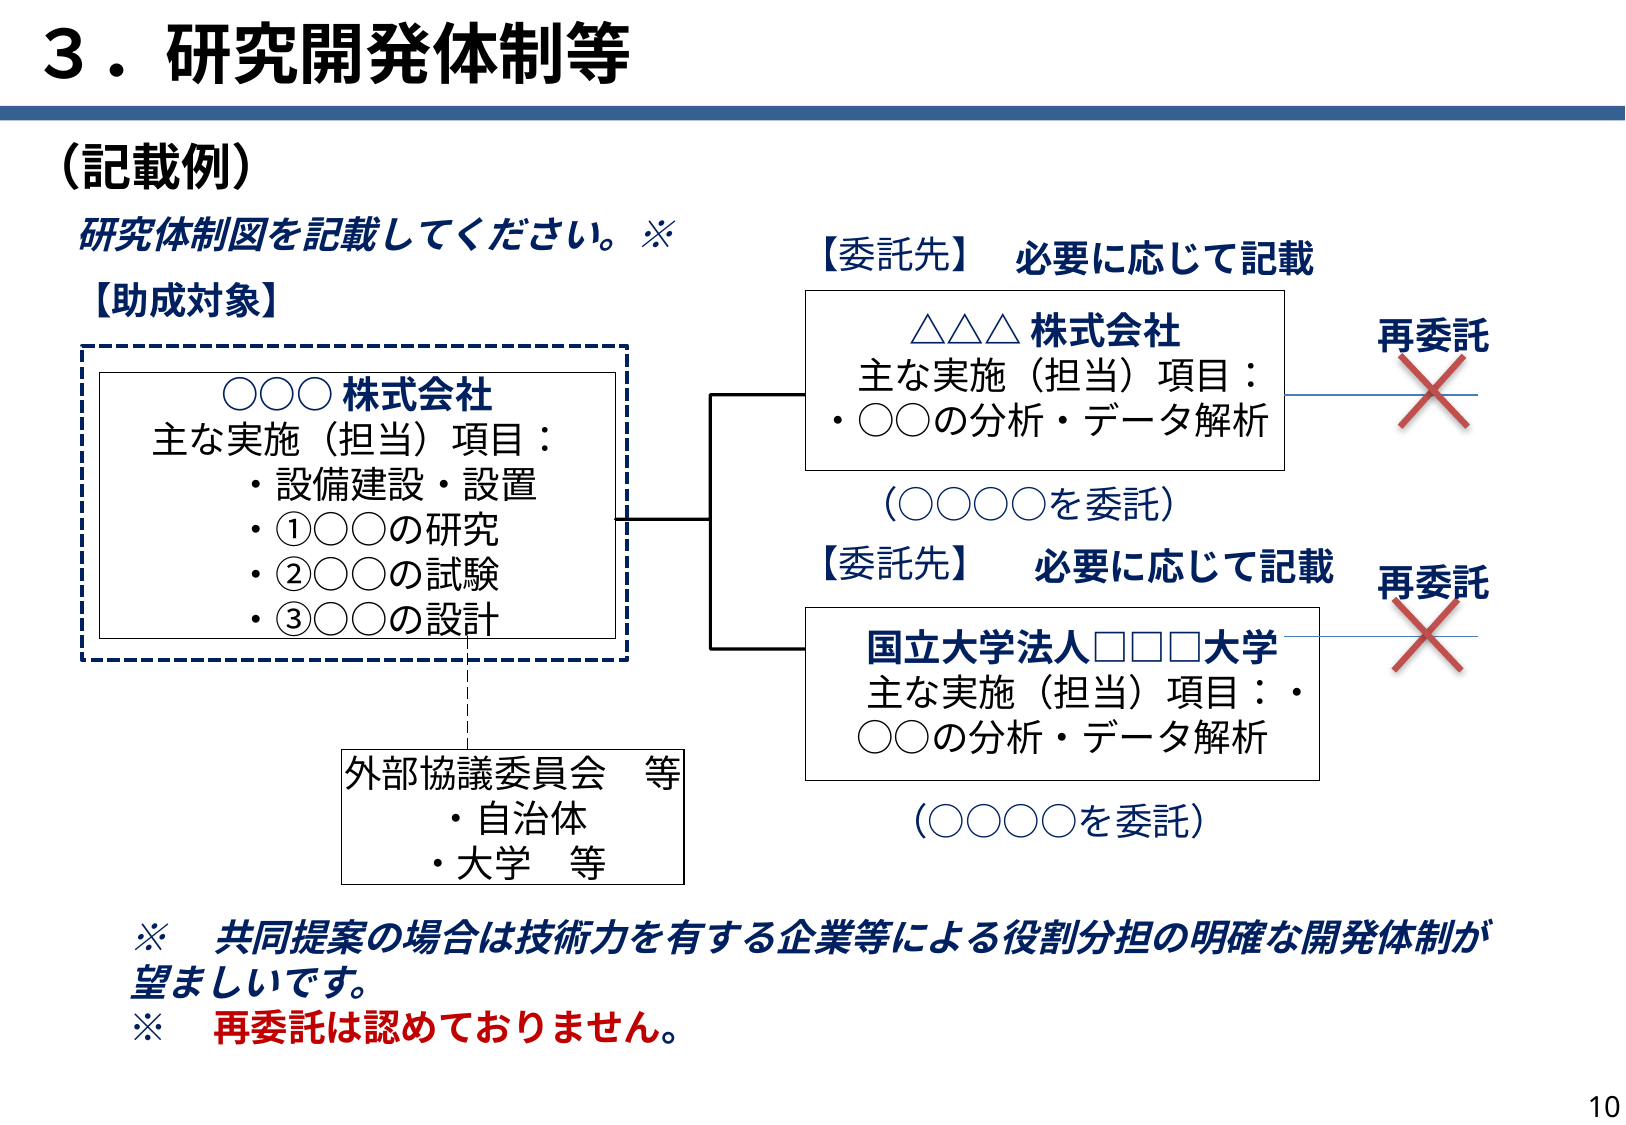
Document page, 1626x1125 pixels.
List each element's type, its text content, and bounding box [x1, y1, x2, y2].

text_box 国立大学法人□□□大学 主な実施（担当）項目：・○○の分析・データ解析 [805, 607, 1320, 781]
text_box （○○○○を委託） [838, 481, 1219, 531]
text_box 【委託先】 [787, 533, 1082, 588]
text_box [1393, 598, 1462, 671]
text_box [1399, 354, 1468, 427]
text_box 再委託 [1362, 551, 1505, 611]
text_box △△△株式会社 主な実施（担当）項目： ・○○の分析・データ解析 [805, 290, 1285, 471]
text_box 再委託 [1362, 304, 1505, 365]
text_box 【委託先】 [787, 223, 1082, 279]
text_box 9 [1533, 1088, 1621, 1125]
text_box 外部協議委員会 等 ・自治体 ・大学 等 [341, 749, 684, 885]
text_box 必要に応じて記載 [1000, 227, 1330, 288]
text_box 必要に応じて記載 [1020, 535, 1350, 596]
text_box [628, 394, 806, 650]
text_box 【助成対象】 [60, 269, 355, 325]
text_box 研究体制図を記載してください。※ [76, 211, 1381, 257]
text_box ※ 共同提案の場合は技術力を有する企業等による役割分担の明確な開発体制が望ましいです。 ※ 再委託は認めておりません。 [114, 906, 1515, 1057]
text_box （○○○○を委託） [868, 797, 1250, 848]
title ３．研究開発体制等 [31, 12, 1578, 92]
text_box （記載例） [31, 135, 1227, 196]
text_box [80, 344, 629, 662]
